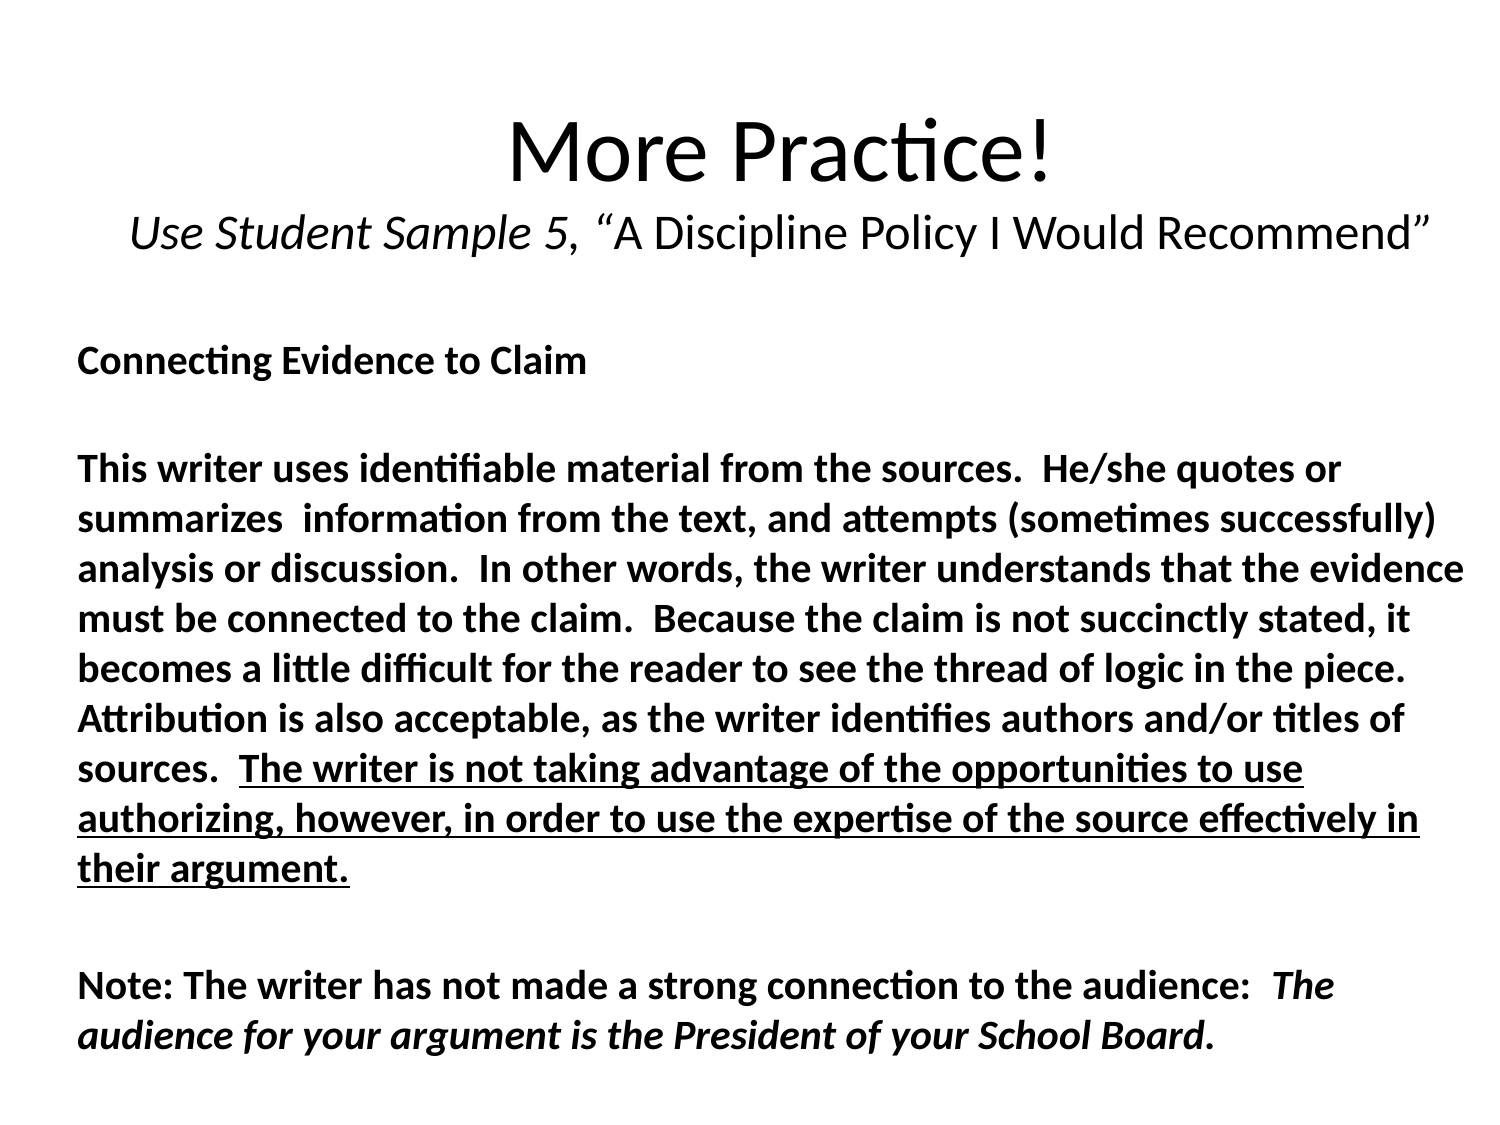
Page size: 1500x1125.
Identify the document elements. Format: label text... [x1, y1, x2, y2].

subtitle Connecting Evidence to Claim This writer uses identifiable material from the sources. He/she quotes or summarizes information from the text, and attempts (sometimes successfully) analysis or discussion. In other words, the writer understands that the evidence must be connected to the claim. Because the claim is not succinctly stated, it becomes a little difficult for the reader to see the thread of logic in the piece. Attribution is also acceptable, as the writer identifies authors and/or titles of sources. The writer is not taking advantage of the opportunities to use authorizing, however, in order to use the expertise of the source effectively in their argument. Note: The writer has not made a strong connection to the audience: The audience for your argument is the President of your School Board. [62, 324, 1488, 1000]
title More Practice! Use Student Sample 5, “A Discipline Policy I Would Recommend” [50, 75, 1500, 275]
